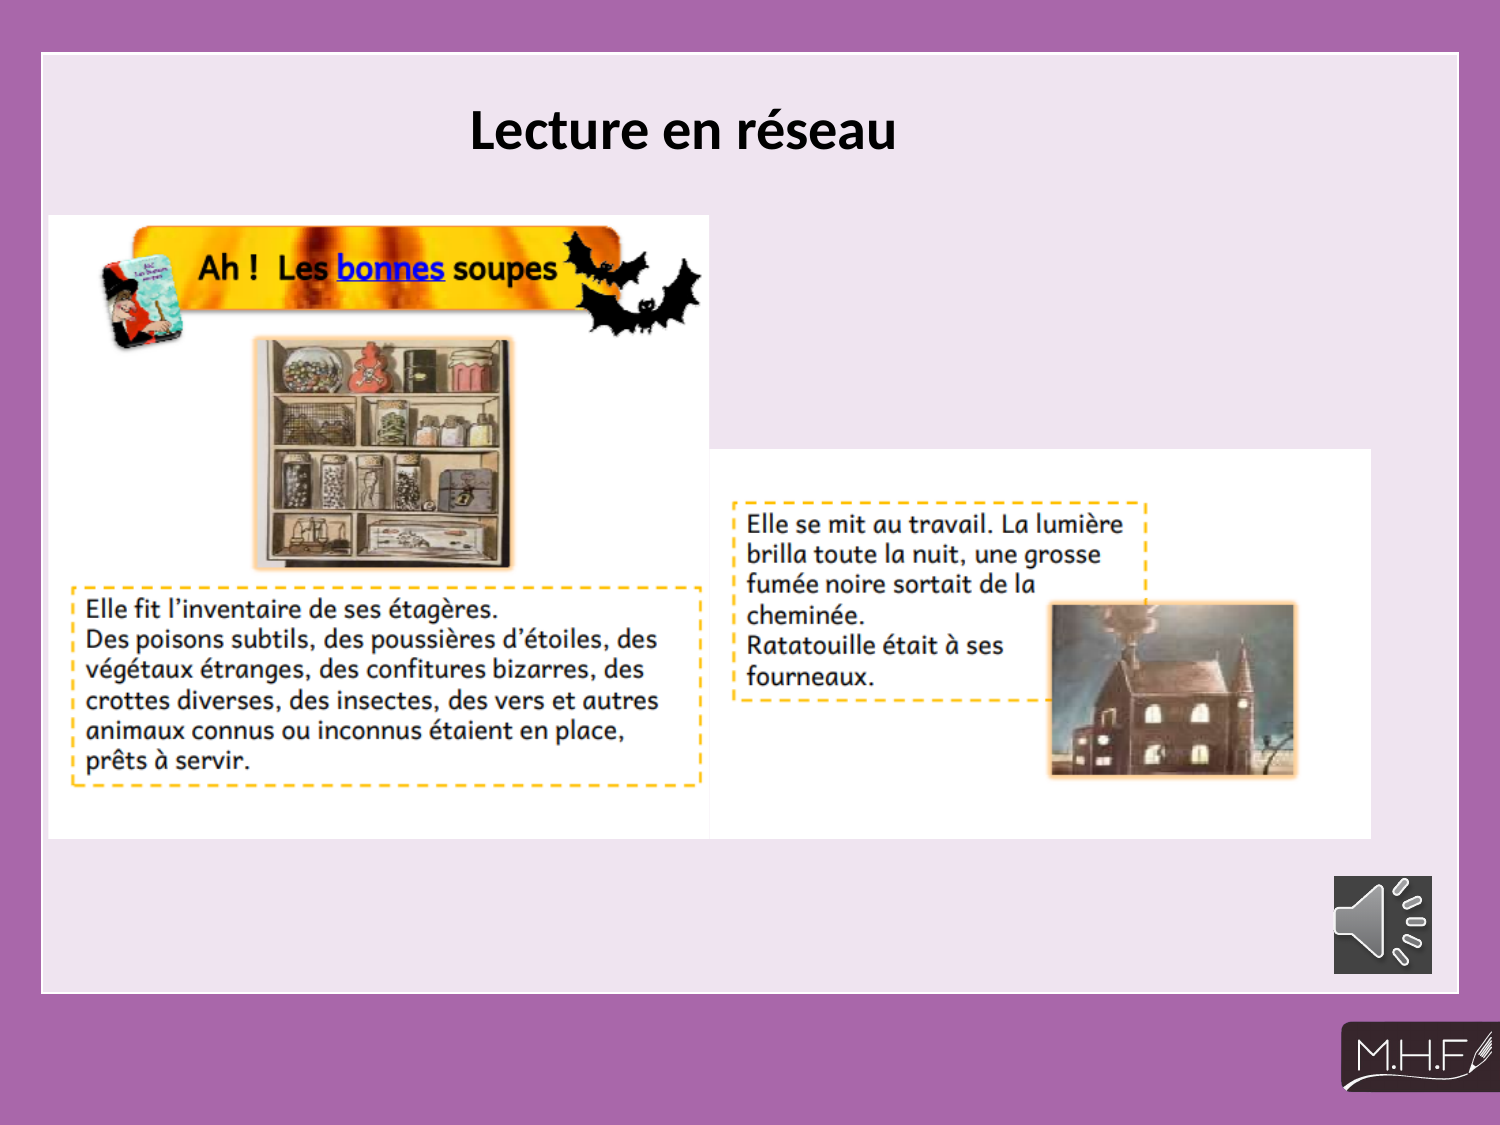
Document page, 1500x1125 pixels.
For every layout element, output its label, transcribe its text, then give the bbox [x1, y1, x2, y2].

picture [1332, 874, 1433, 975]
picture [48, 215, 1388, 839]
text_box Lecture en réseau [455, 84, 1045, 169]
picture [1331, 1010, 1500, 1100]
